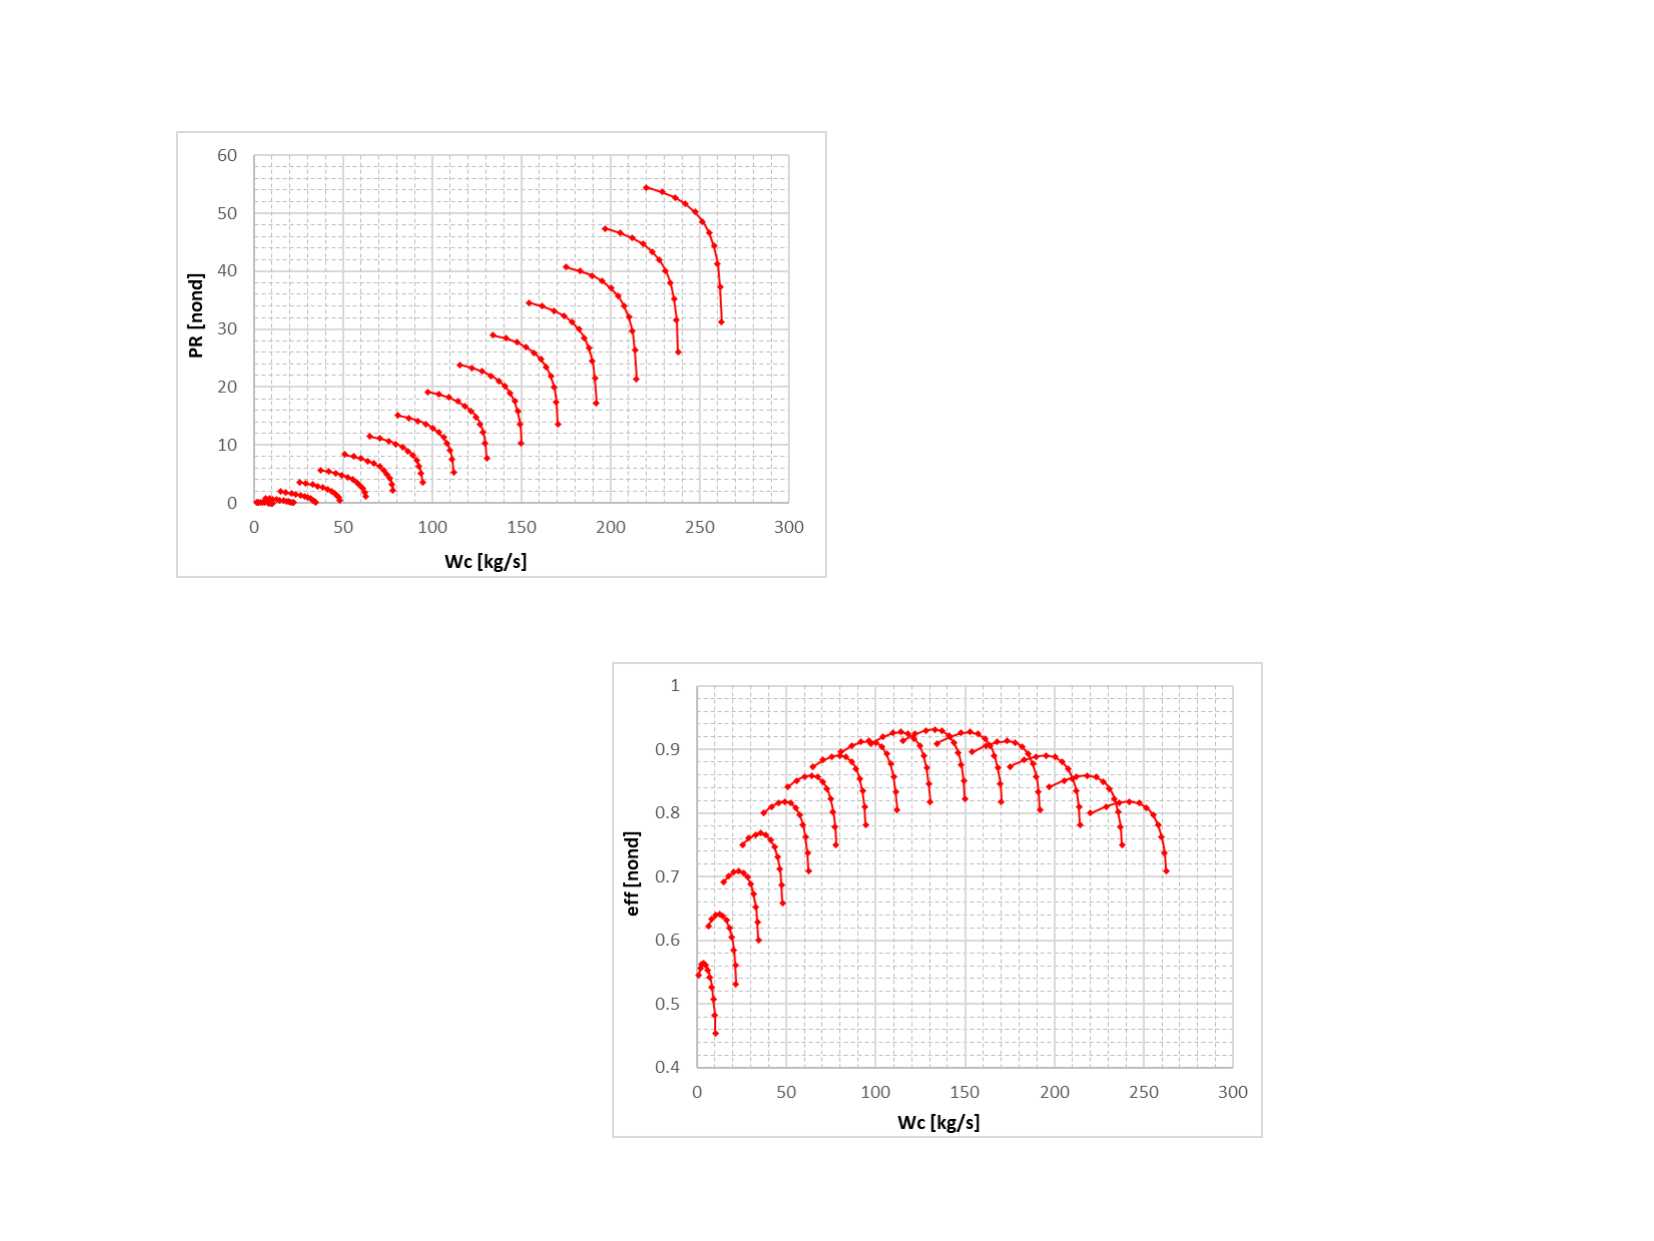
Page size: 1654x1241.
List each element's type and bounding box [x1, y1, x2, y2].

picture [176, 131, 827, 579]
picture [612, 661, 1264, 1138]
